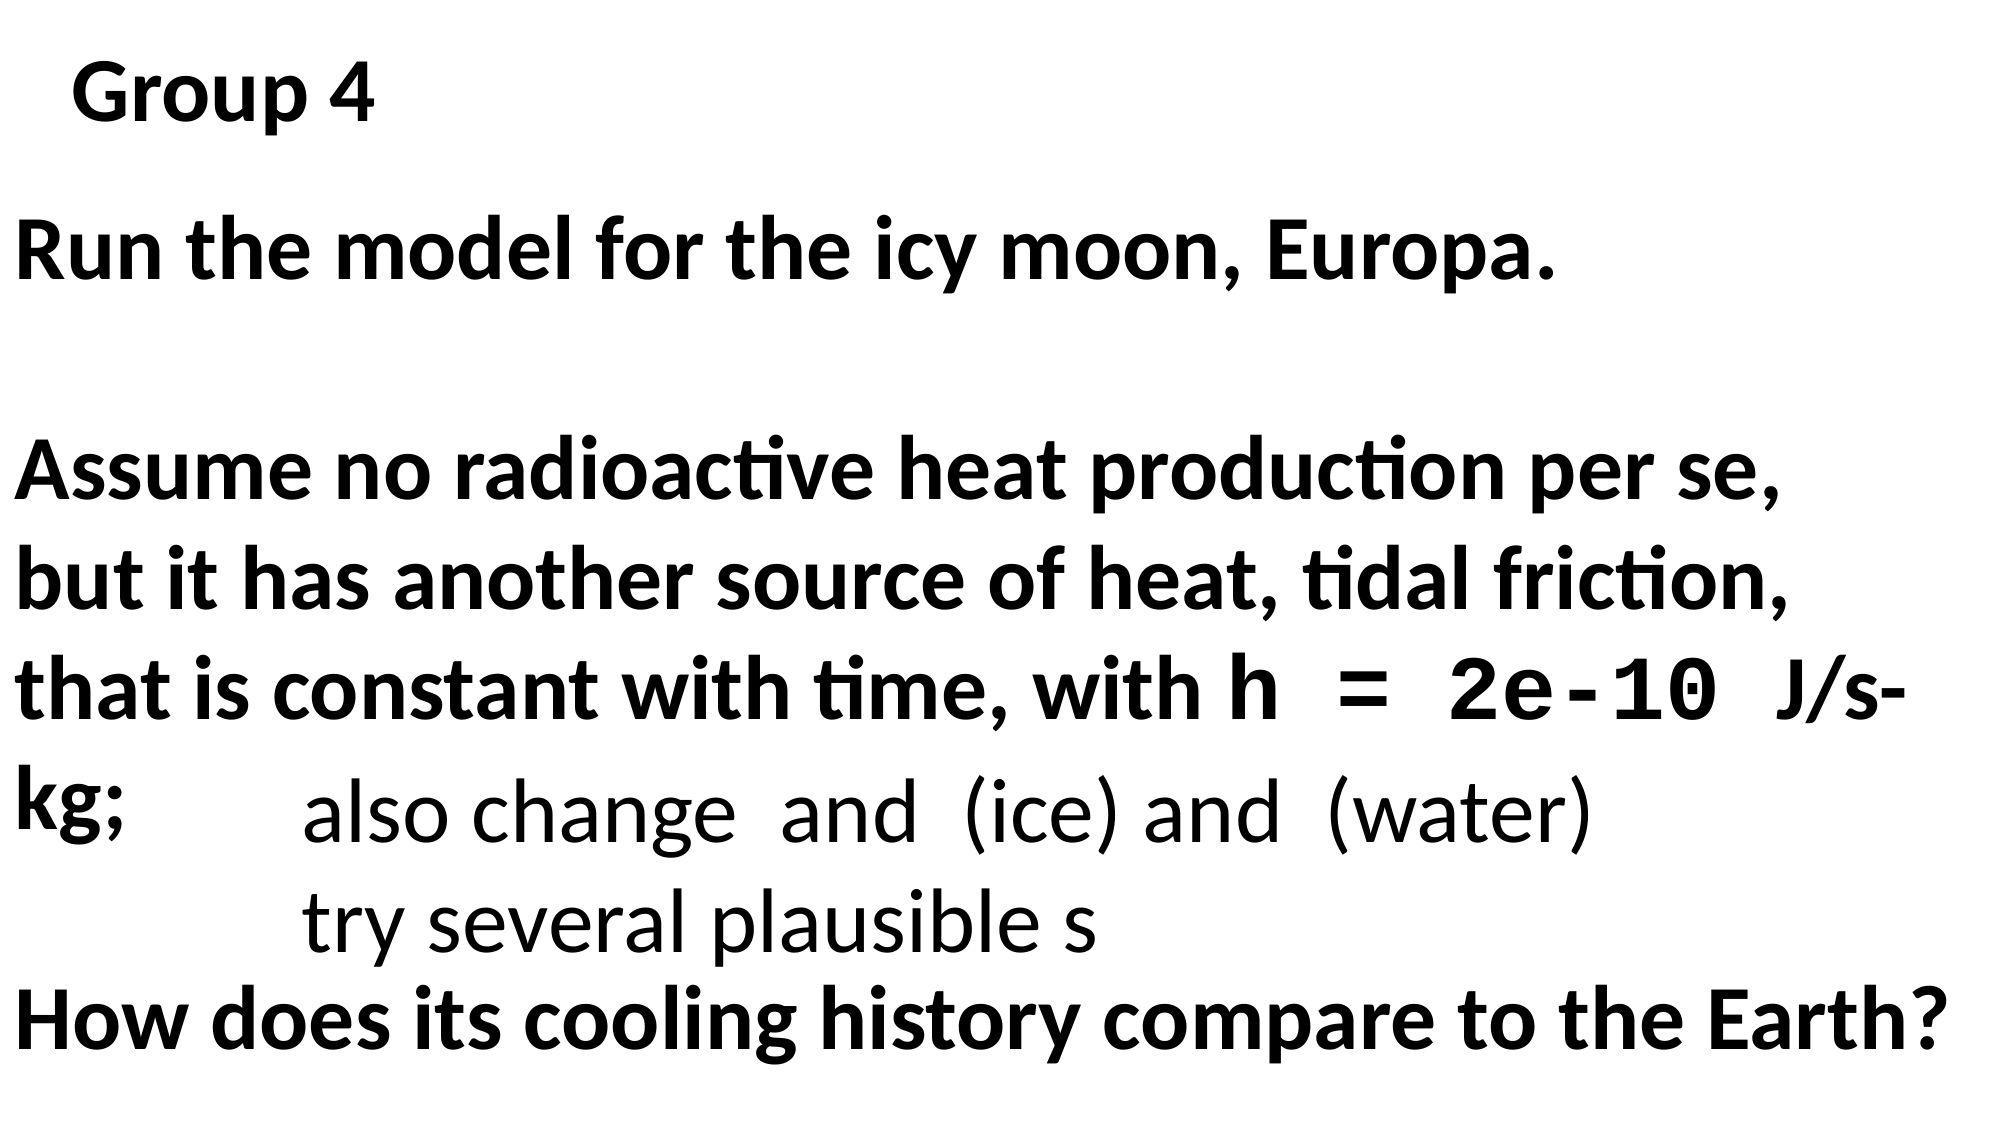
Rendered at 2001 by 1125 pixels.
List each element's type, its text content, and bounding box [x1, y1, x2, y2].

text_box Run the model for the icy moon, Europa. Assume no radioactive heat production per se, but it has another source of heat, tidal friction, that is constant with time, with h = 2e-10 J/s-kg; How does its cooling history compare to the Earth? [0, 180, 1981, 1075]
text_box Group 4 [57, 22, 1886, 148]
